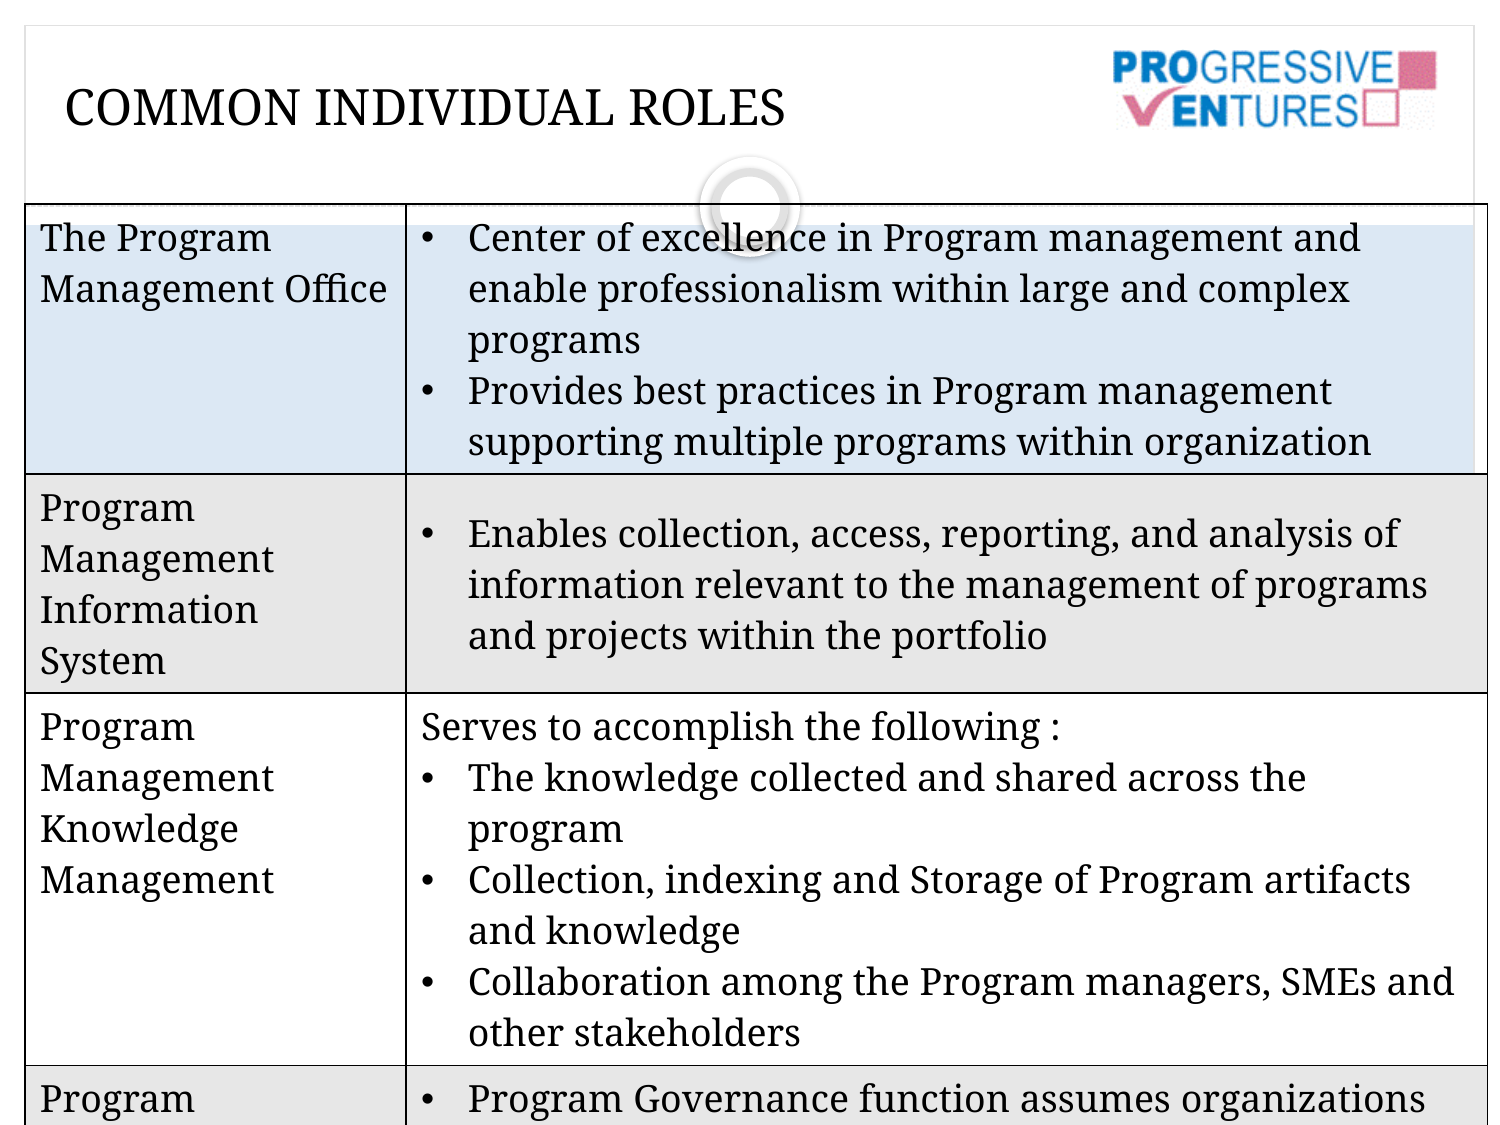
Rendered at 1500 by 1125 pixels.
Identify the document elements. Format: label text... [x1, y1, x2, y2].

table_cell Program Governance function assumes organizations responsibility to ensure that programs under their authority is prepared for audits ( internal or external) Audits are focused on Finances, management systems and processes, Quality and program documentation [407, 1066, 1487, 1125]
table_cell Program Management Knowledge Management [26, 694, 405, 1065]
picture [1112, 49, 1439, 62]
table_cell Program Management Information System [26, 475, 405, 692]
table_cell Serves to accomplish the following : The knowledge collected and shared across the program Collection, indexing and Storage of Program artifacts and knowledge Collaboration among the Program managers, SMEs and other stakeholders [407, 694, 1487, 1065]
text_box Common Individual Roles [50, 62, 1500, 150]
table_cell Program Management Audit Support [26, 1066, 405, 1125]
table_header Center of excellence in Program management and enable professionalism within large and complex programs Provides best practices in Program management supporting multiple programs within organization [407, 205, 1487, 473]
table_cell Enables collection, access, reporting, and analysis of information relevant to the management of programs and projects within the portfolio [407, 475, 1487, 692]
table_header The Program Management Office [26, 205, 405, 473]
